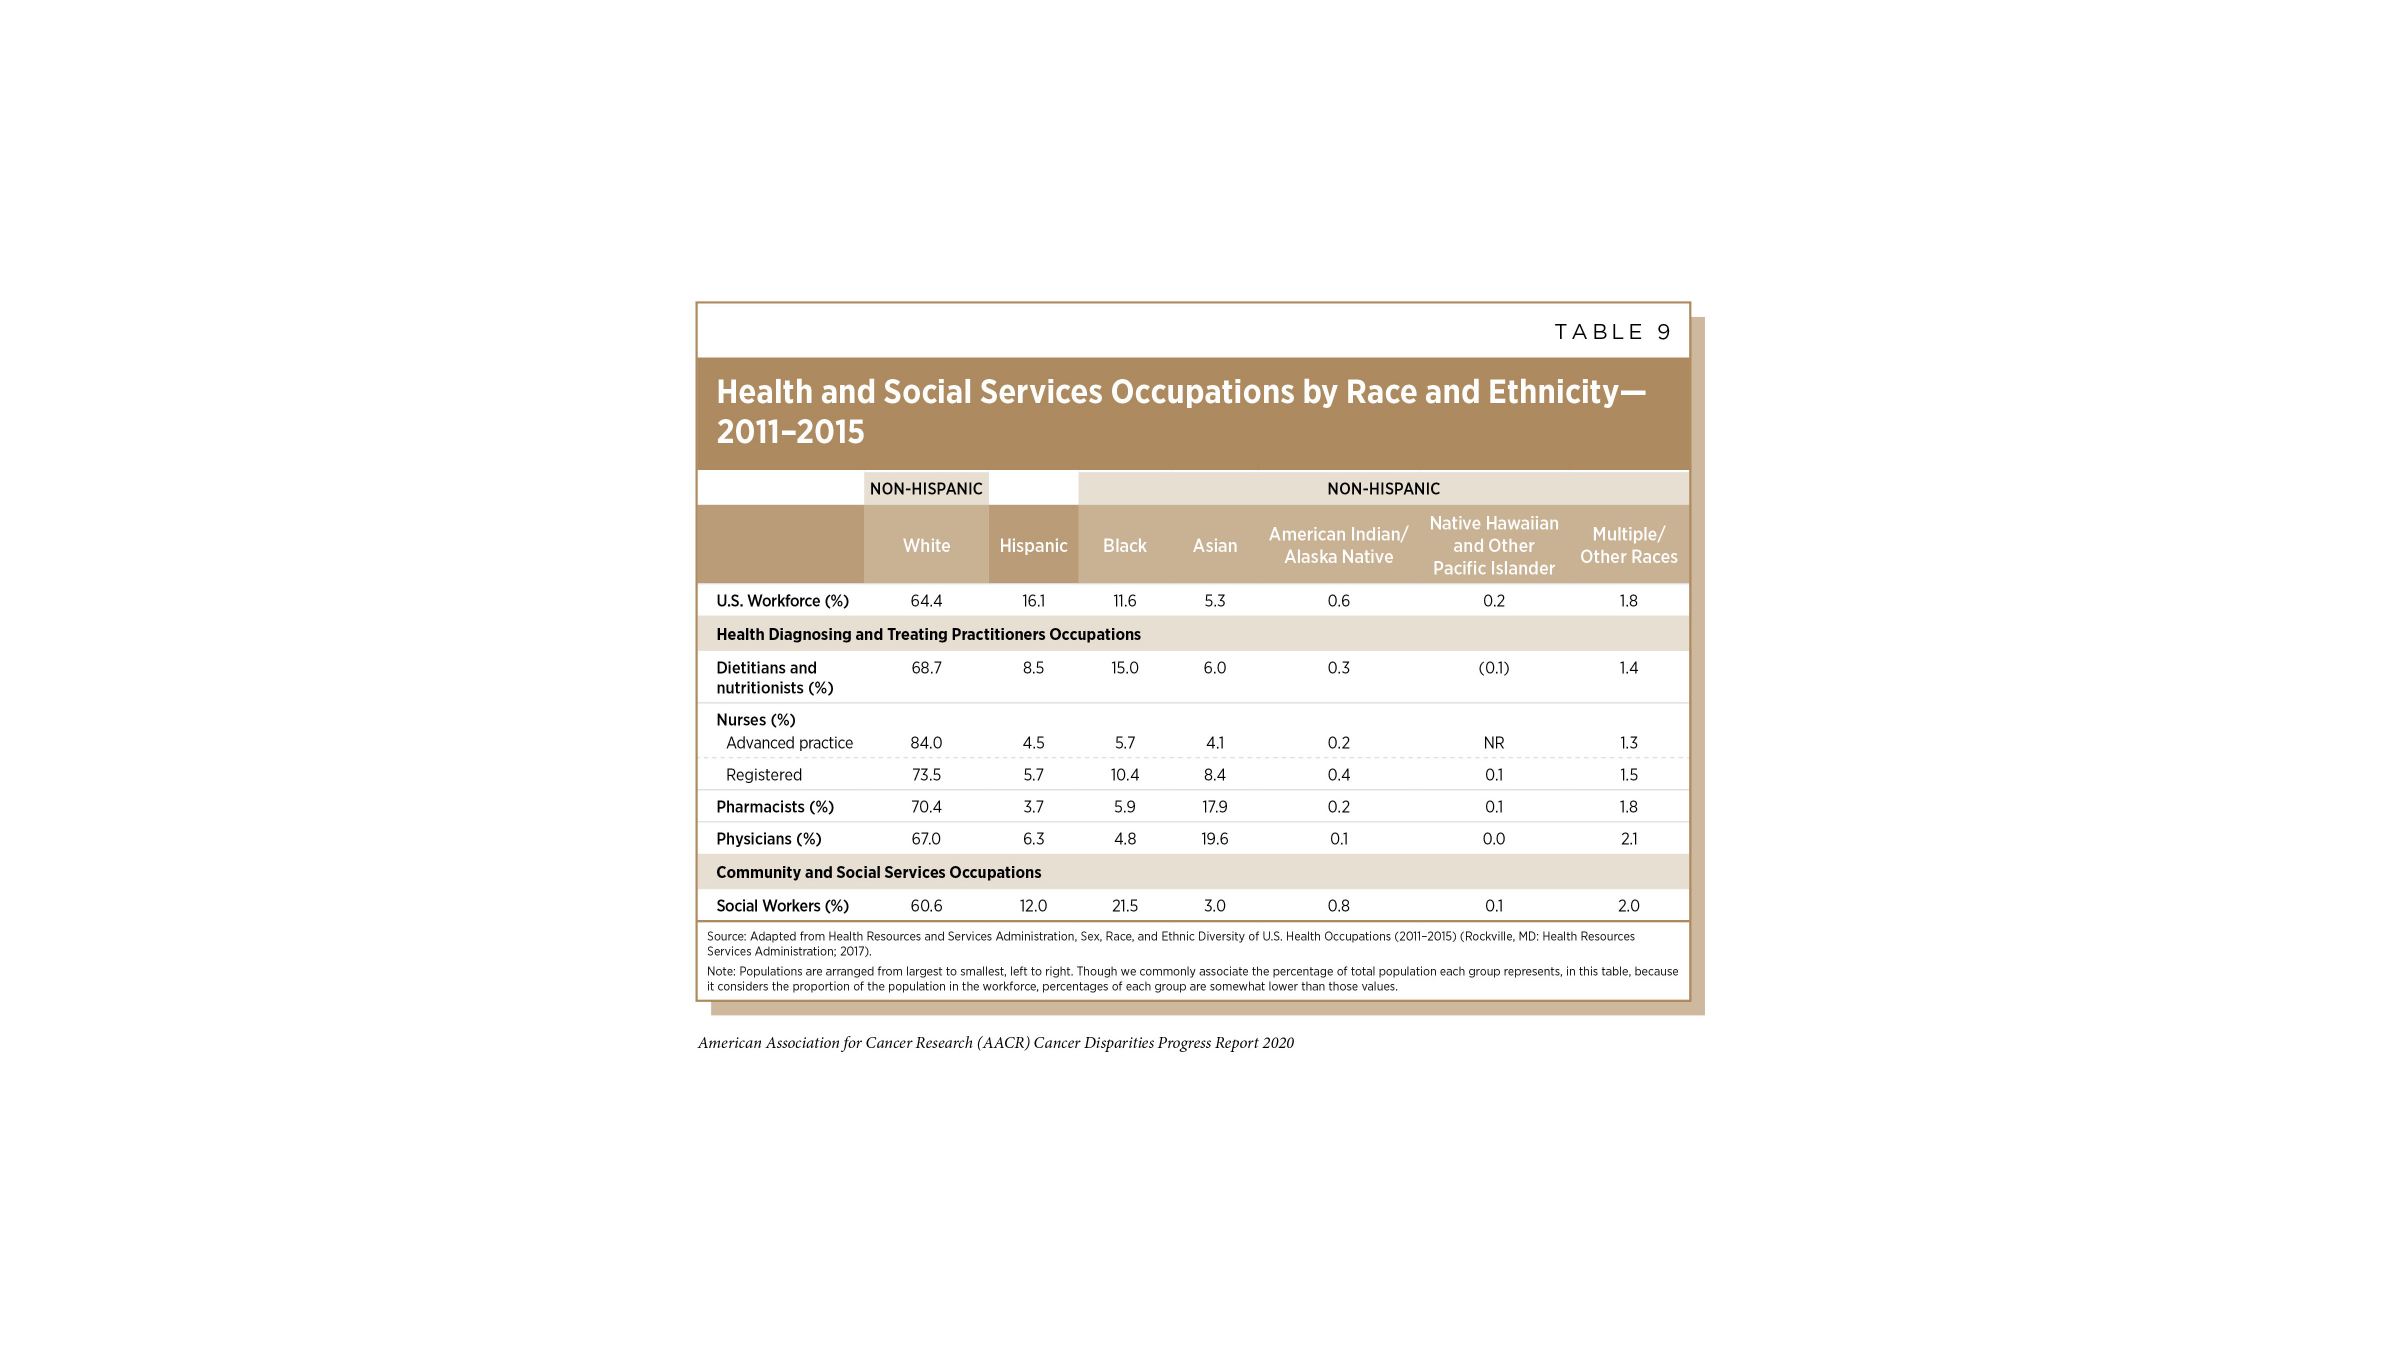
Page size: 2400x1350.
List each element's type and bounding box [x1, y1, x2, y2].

picture [685, 292, 1715, 1058]
